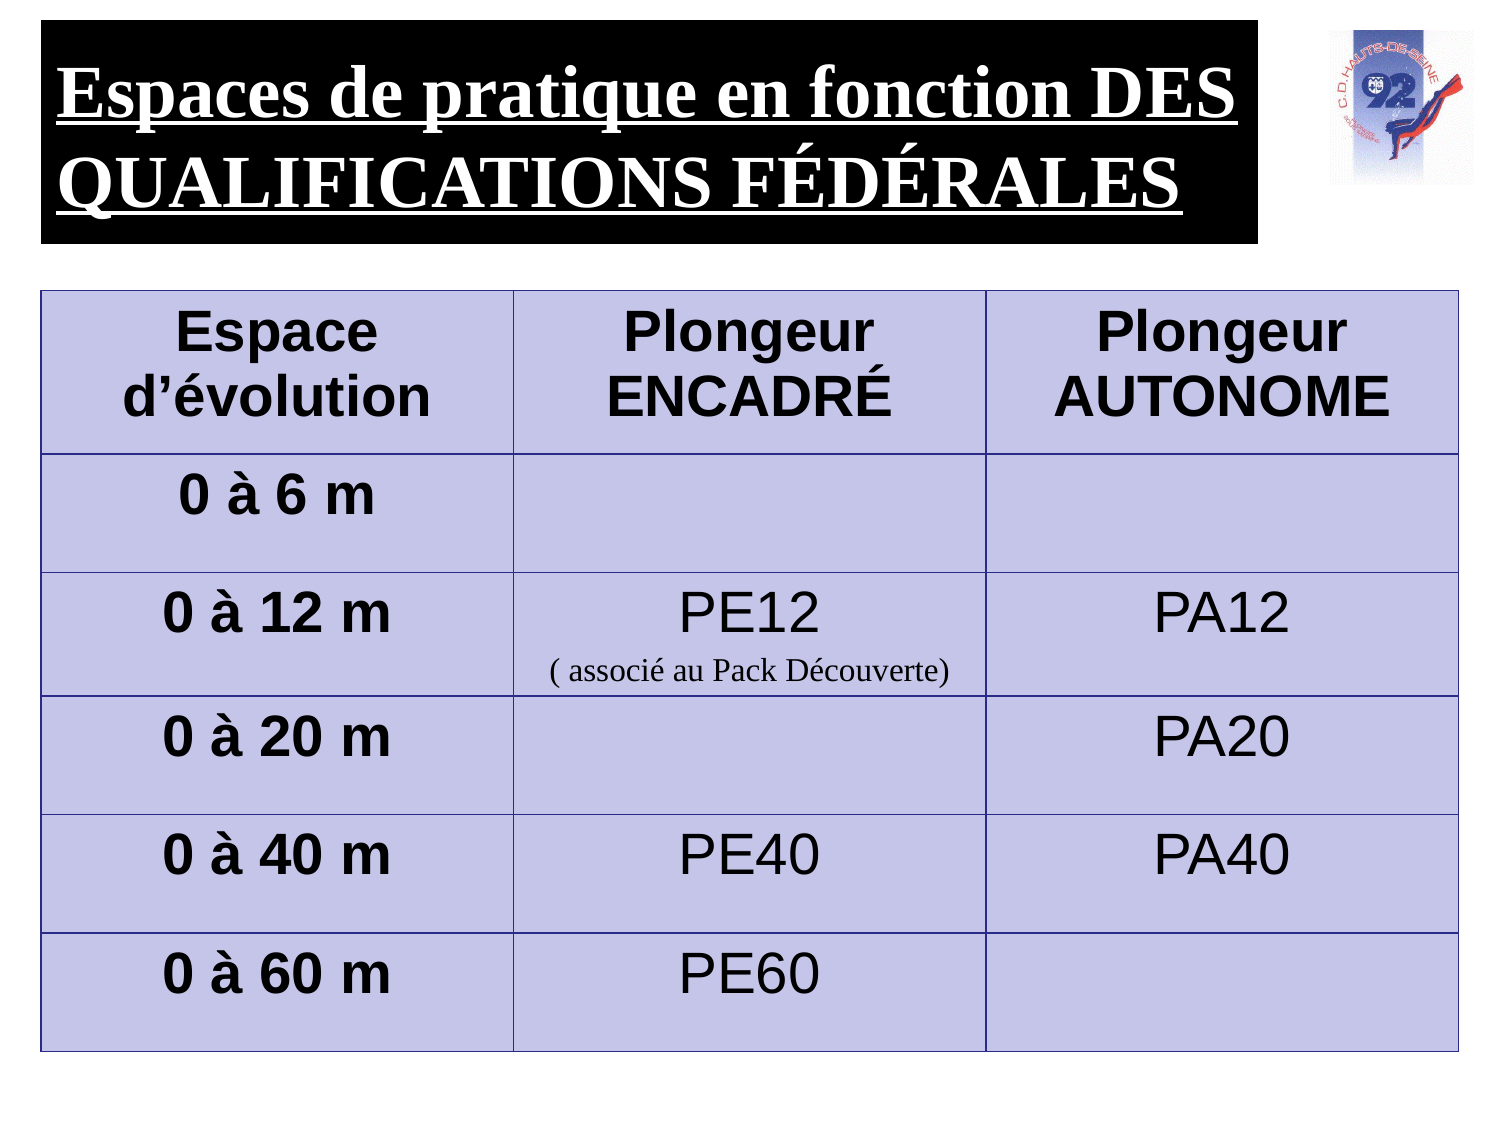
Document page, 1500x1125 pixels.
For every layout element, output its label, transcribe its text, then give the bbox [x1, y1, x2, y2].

table_cell [514, 697, 985, 814]
table_cell [987, 455, 1458, 572]
table_header Plongeur ENCADRÉ [514, 291, 985, 453]
table_cell PA12 [987, 573, 1458, 695]
table_cell 0 à 40 m [42, 815, 513, 932]
table_header Espace d’évolution [42, 291, 513, 453]
table_cell PE60 [514, 934, 985, 1051]
table_cell 0 à 6 m [42, 455, 513, 572]
table_cell PA40 [987, 815, 1458, 932]
picture [1328, 30, 1474, 185]
table_cell 0 à 20 m [42, 697, 513, 814]
table_cell PE40 [514, 815, 985, 932]
table_cell 0 à 12 m [42, 573, 513, 695]
table_cell PE12 ( associé au Pack Découverte) [514, 573, 985, 695]
table_header Plongeur AUTONOME [987, 291, 1458, 453]
table_cell [514, 455, 985, 572]
table_cell 0 à 60 m [42, 934, 513, 1051]
title Espaces de pratique en fonction DES QUALIFICATIONS FÉDÉRALES [41, 20, 1258, 244]
table_cell [987, 934, 1458, 1051]
table_cell PA20 [987, 697, 1458, 814]
